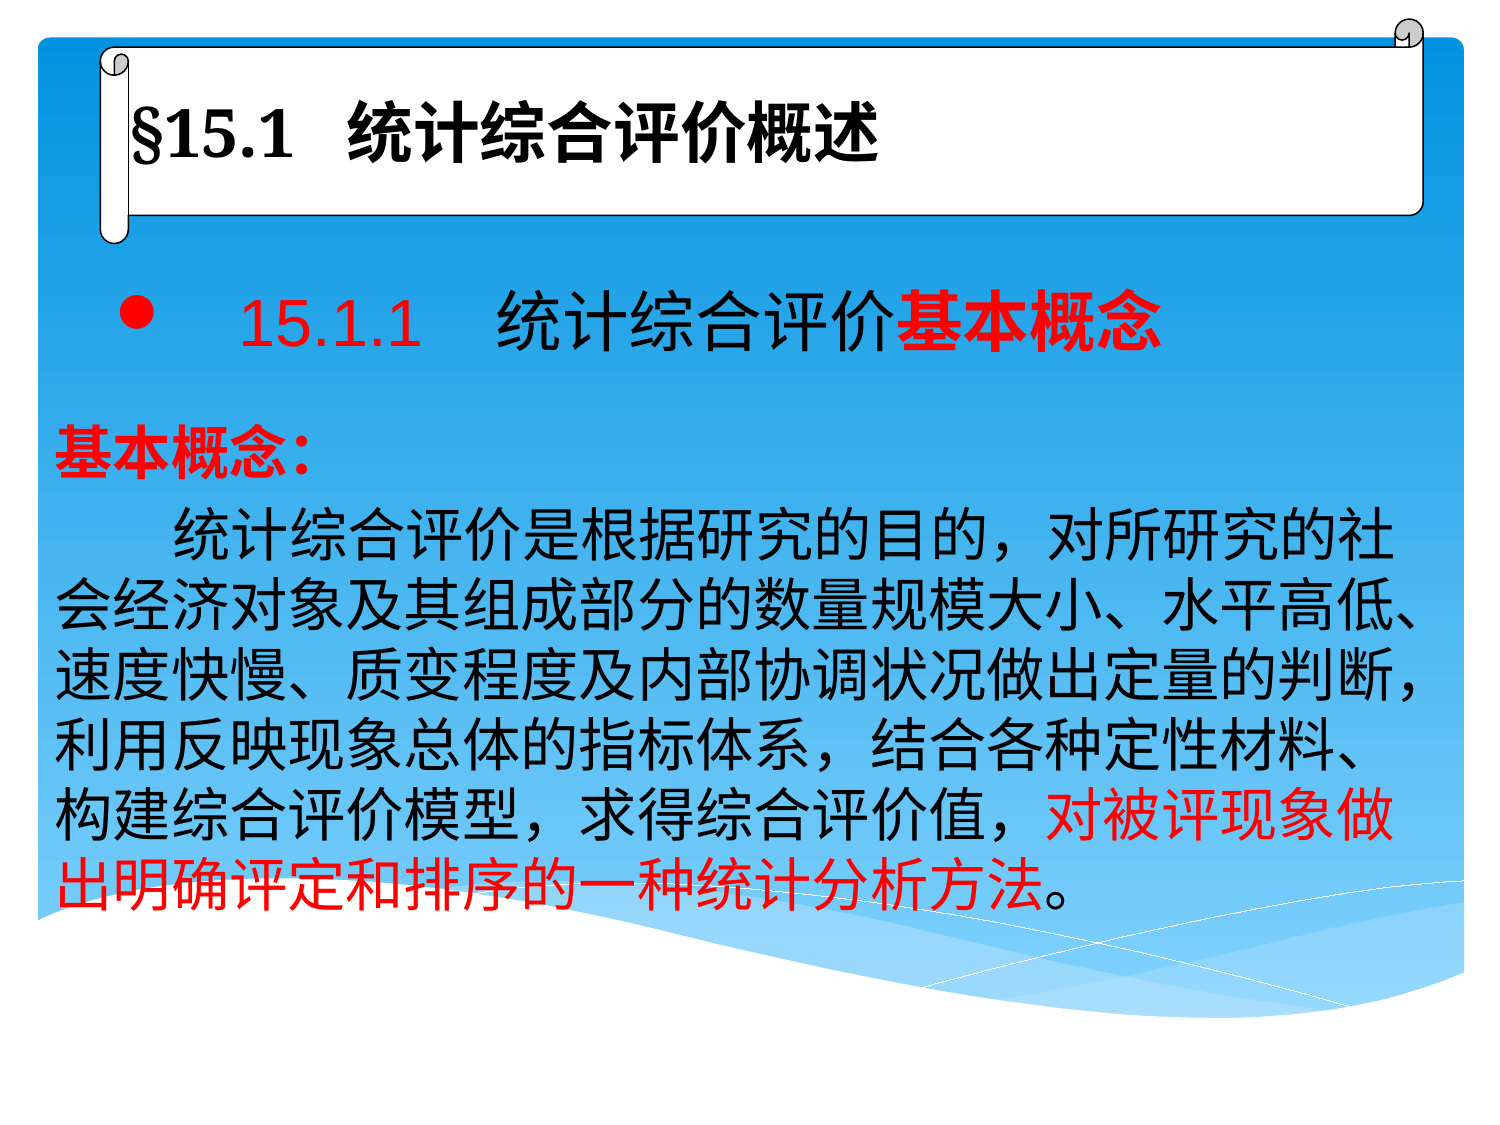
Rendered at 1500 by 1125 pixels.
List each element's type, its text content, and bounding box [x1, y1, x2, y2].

text_box §15.1 统计综合评价概述 [100, 19, 1424, 237]
text_box 15.1.1 统计综合评价基本概念 [100, 237, 1376, 367]
subtitle 基本概念： 统计综合评价是根据研究的目的，对所研究的社会经济对象及其组成部分的数量规模大小、水平高低、速度快慢、质变程度及内部协调状况做出定量的判断，利用反映现象总体的指标体系，结合各种定性材料、构建综合评价模型，求得综合评价值，对被评现象做出明确评定和排序的一种统计分析方法。 [39, 408, 1422, 1125]
